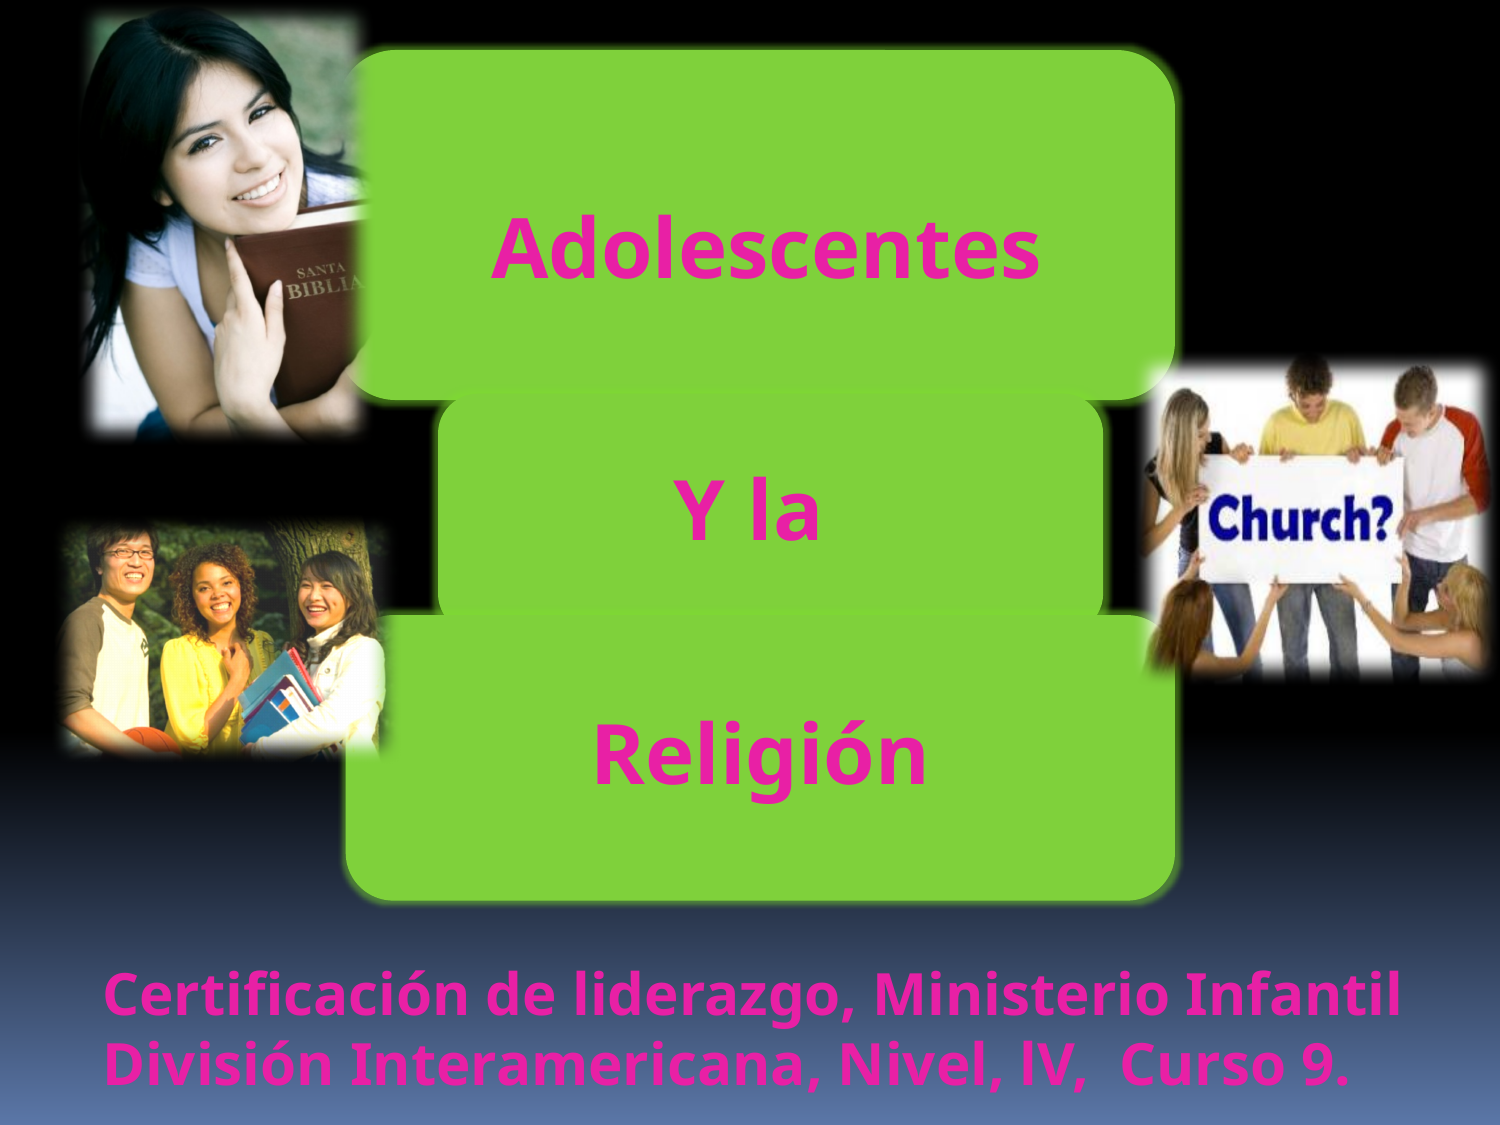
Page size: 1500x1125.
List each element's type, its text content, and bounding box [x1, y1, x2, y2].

picture [49, 512, 403, 765]
picture [1130, 349, 1500, 688]
picture [74, 0, 376, 449]
text_box Certificación de liderazgo, Ministerio Infantil División Interamericana, Nivel, lV, Curso 9. [87, 949, 1475, 1105]
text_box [336, 49, 1176, 963]
